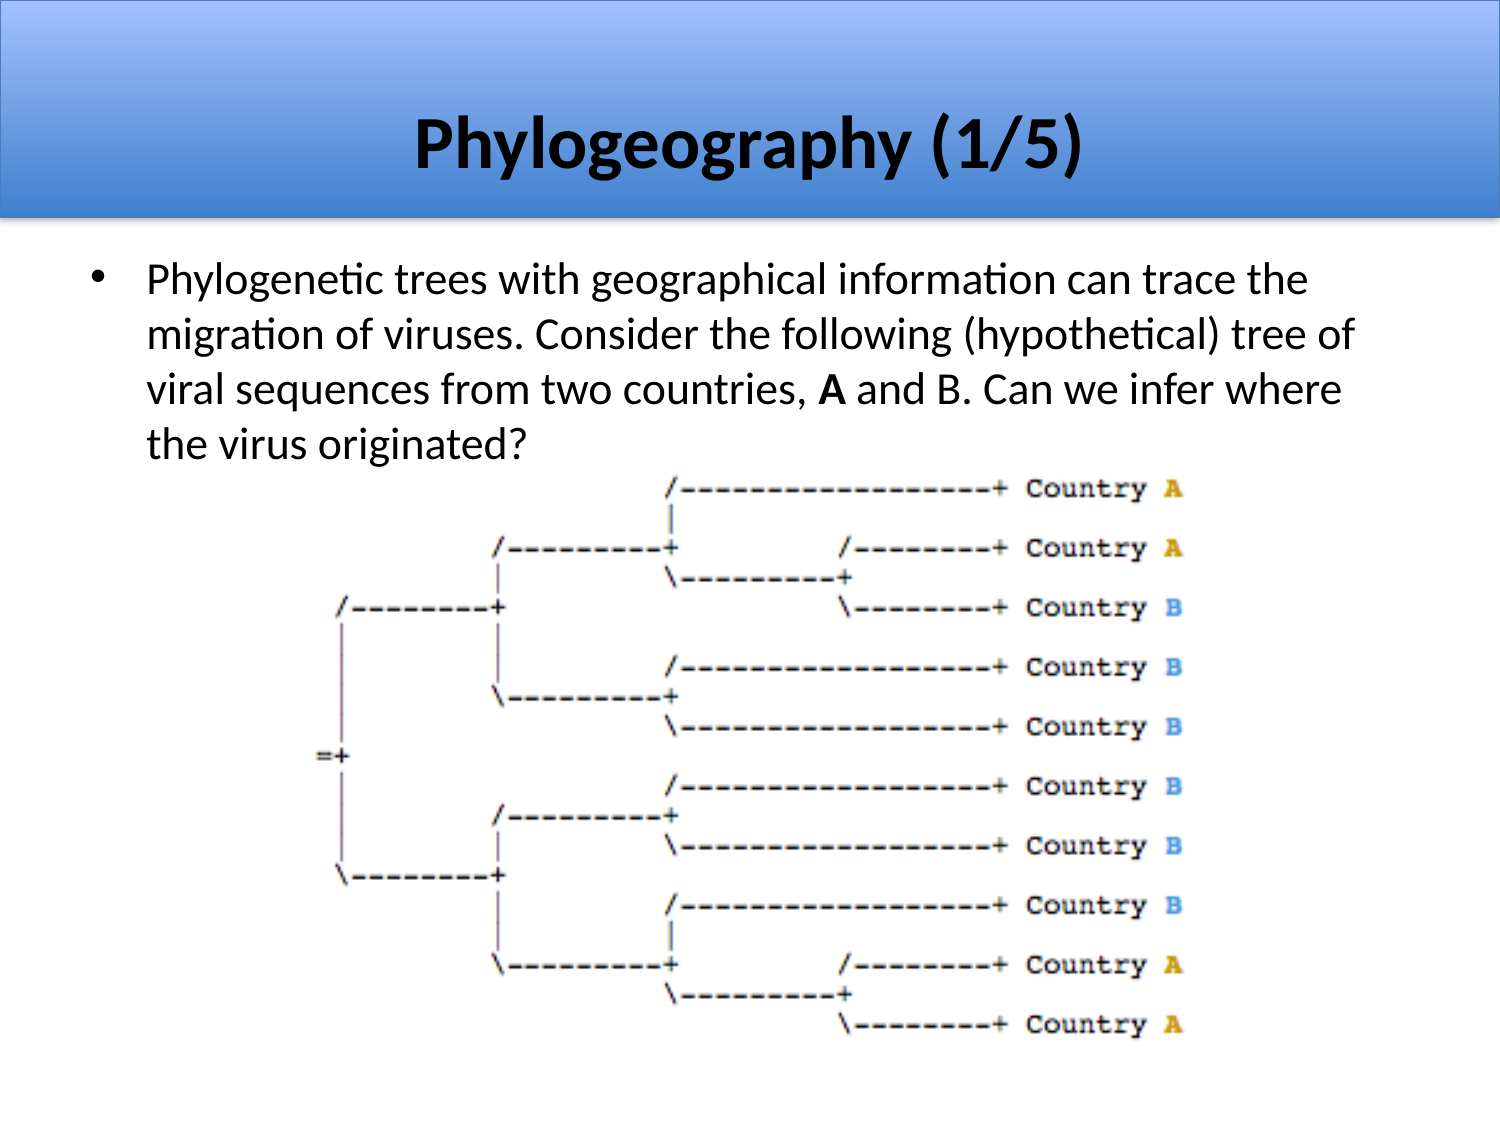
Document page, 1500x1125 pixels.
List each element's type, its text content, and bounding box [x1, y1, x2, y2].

title Phylogeography (1/5) [75, 45, 1425, 233]
picture [289, 467, 1217, 1056]
list Phylogenetic trees with geographical information can trace the migration of viruses. Consider the following (hypothetical) tree of viral sequences from two countries, A and B. Can we infer where the virus originated? [75, 241, 1425, 500]
